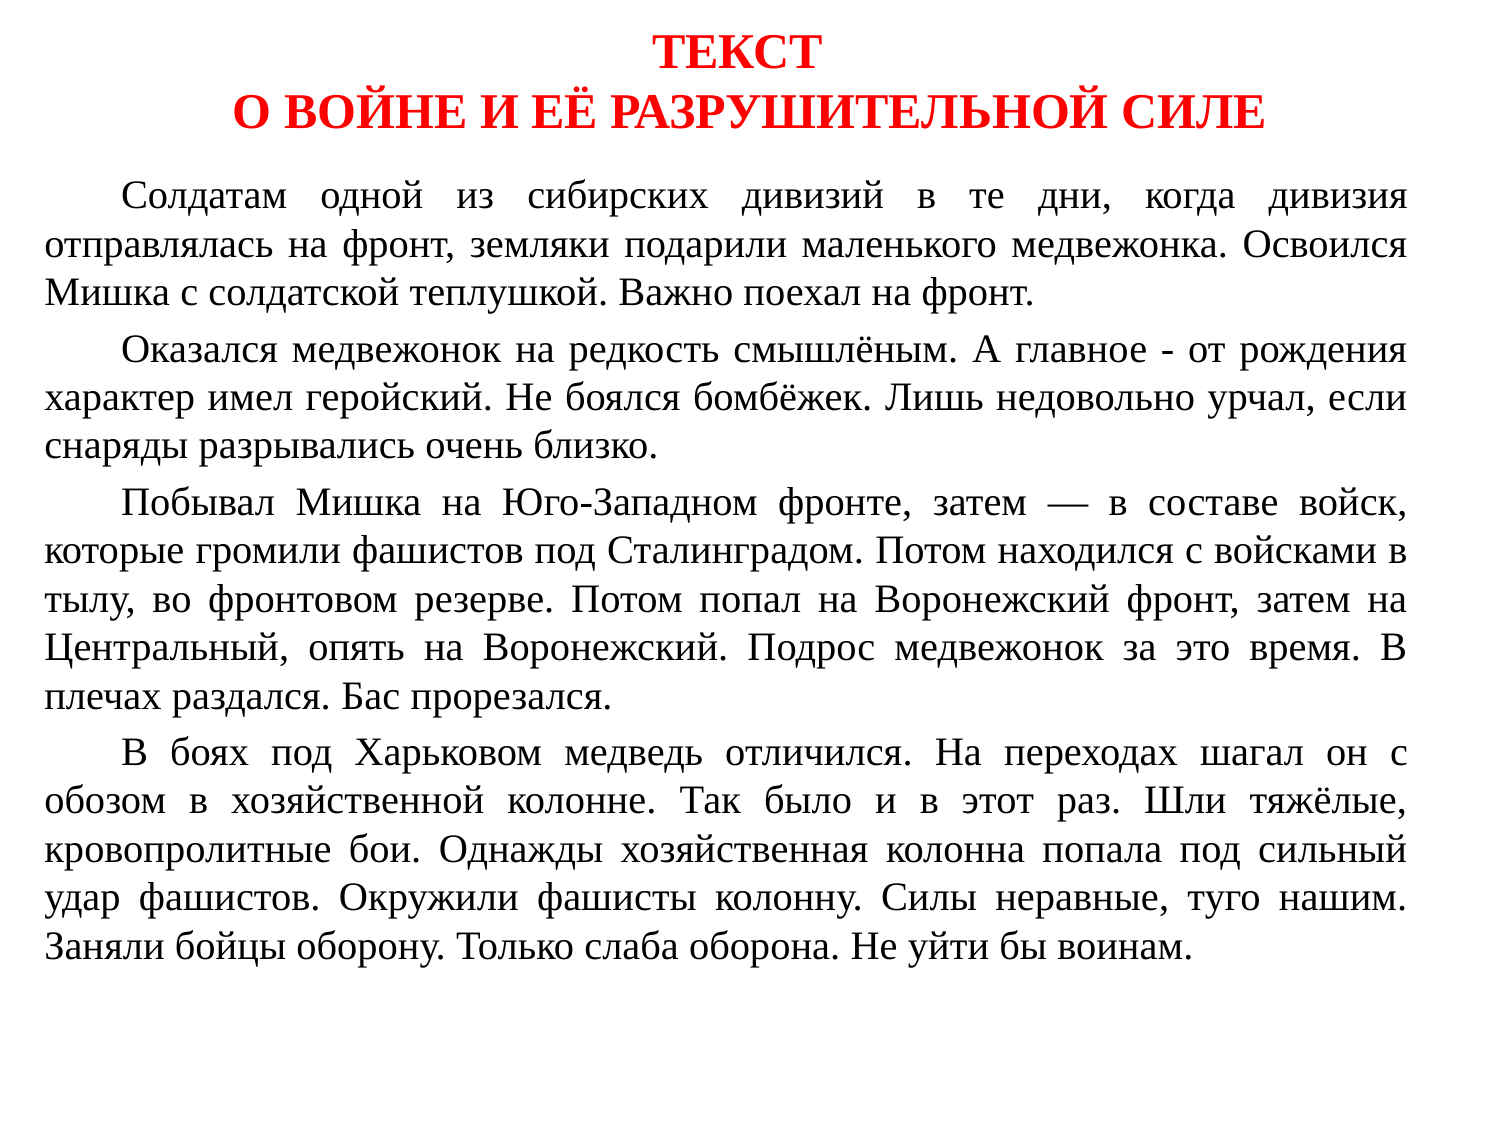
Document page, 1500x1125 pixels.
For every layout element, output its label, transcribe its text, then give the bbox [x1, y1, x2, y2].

list Солдатам одной из сибирских дивизий в те дни, когда дивизия отправлялась на фронт, земляки подарили маленького медвежонка. Освоился Мишка с солдатской теплушкой. Важно поехал на фронт. Оказался медвежонок на редкость смышлёным. А главное - от рождения характер имел геройский. Не боялся бомбёжек. Лишь недовольно урчал, если снаряды разрывались очень близко. Побывал Мишка на Юго-Западном фронте, затем — в составе войск, которые громили фашистов под Сталинградом. Потом находился с войсками в тылу, во фронтовом резерве. Потом попал на Воронежский фронт, затем на Центральный, опять на Воронежский. Подрос медвежонок за это время. В плечах раздался. Бас прорезался. В боях под Харьковом медведь отличился. На переходах шагал он с обозом в хозяйственной колонне. Так было и в этот раз. Шли тяжёлые, кровопролитные бои. Однажды хозяйственная колонна попала под сильный удар фашистов. Окружили фашисты колонну. Силы неравные, туго нашим. Заняли бойцы оборону. Только слаба оборона. Не уйти бы воинам. [29, 160, 1425, 1005]
title ТЕКСТ О ВОЙНЕ И ЕЁ РАЗРУШИТЕЛЬНОЙ СИЛЕ [75, 45, 1425, 160]
